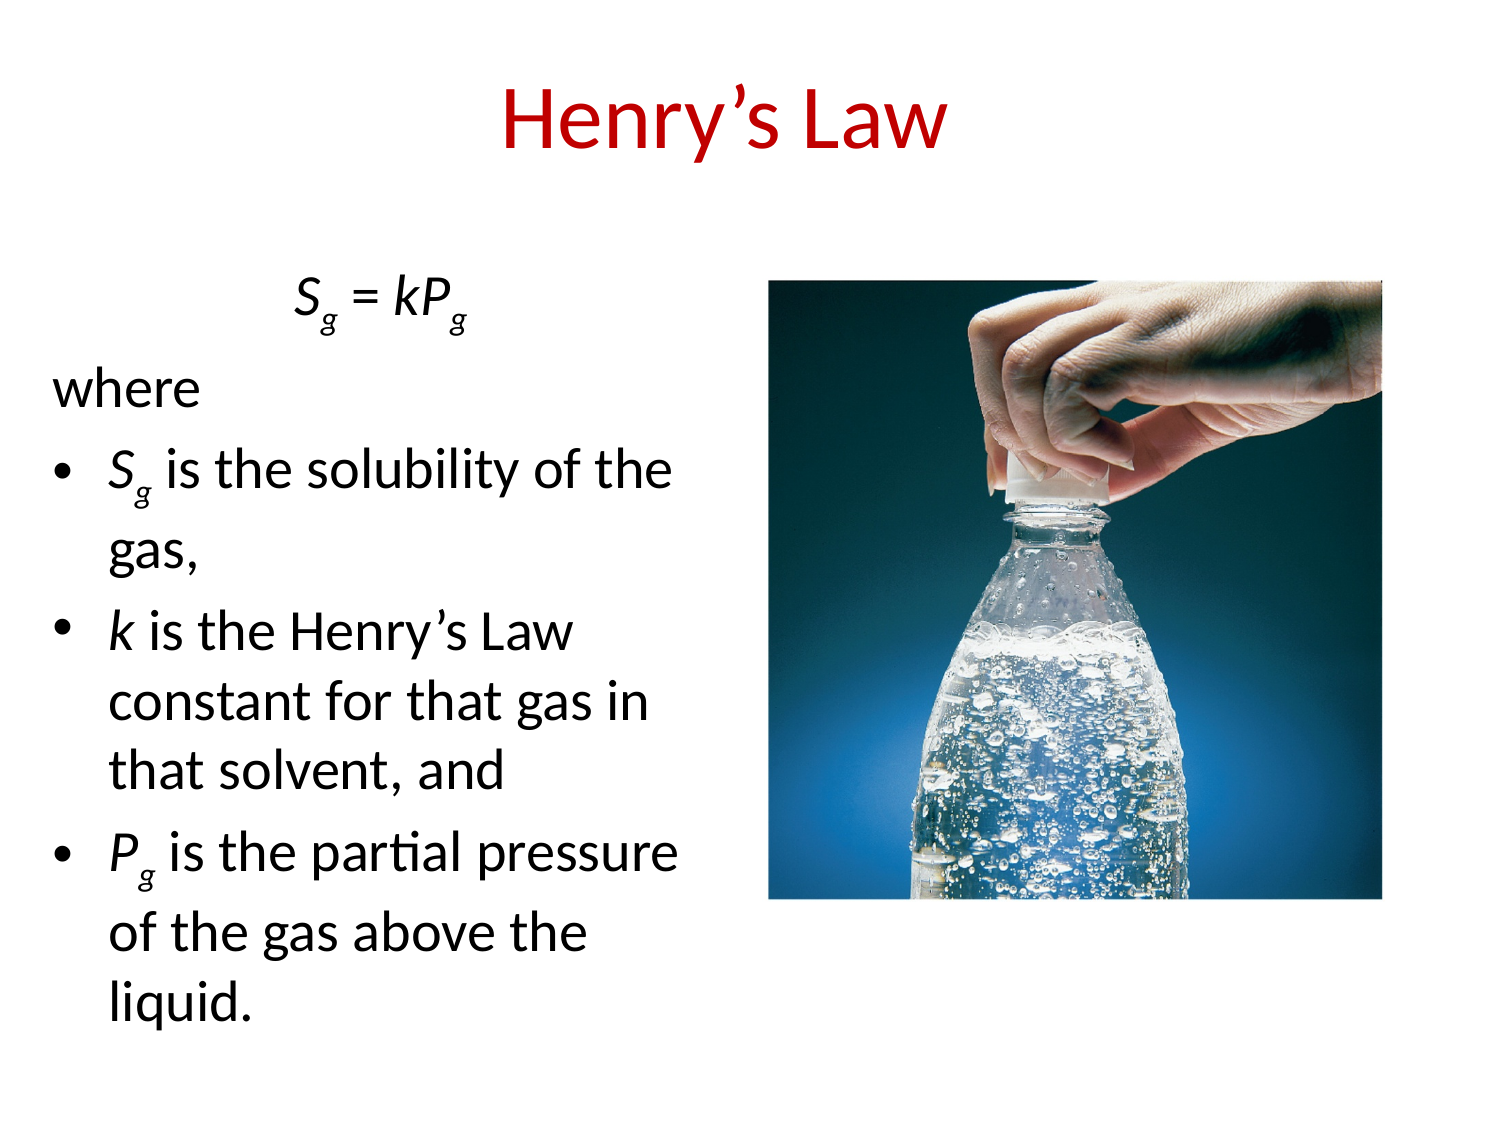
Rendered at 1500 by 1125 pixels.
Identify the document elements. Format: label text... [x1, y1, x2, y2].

text_box Sg = kPg where Sg is the solubility of the gas, k is the Henry’s Law constant for that gas in that solvent, and Pg is the partial pressure of the gas above the liquid. [37, 249, 738, 1050]
picture [762, 274, 1388, 902]
text_box Henry’s Law [87, 50, 1363, 238]
